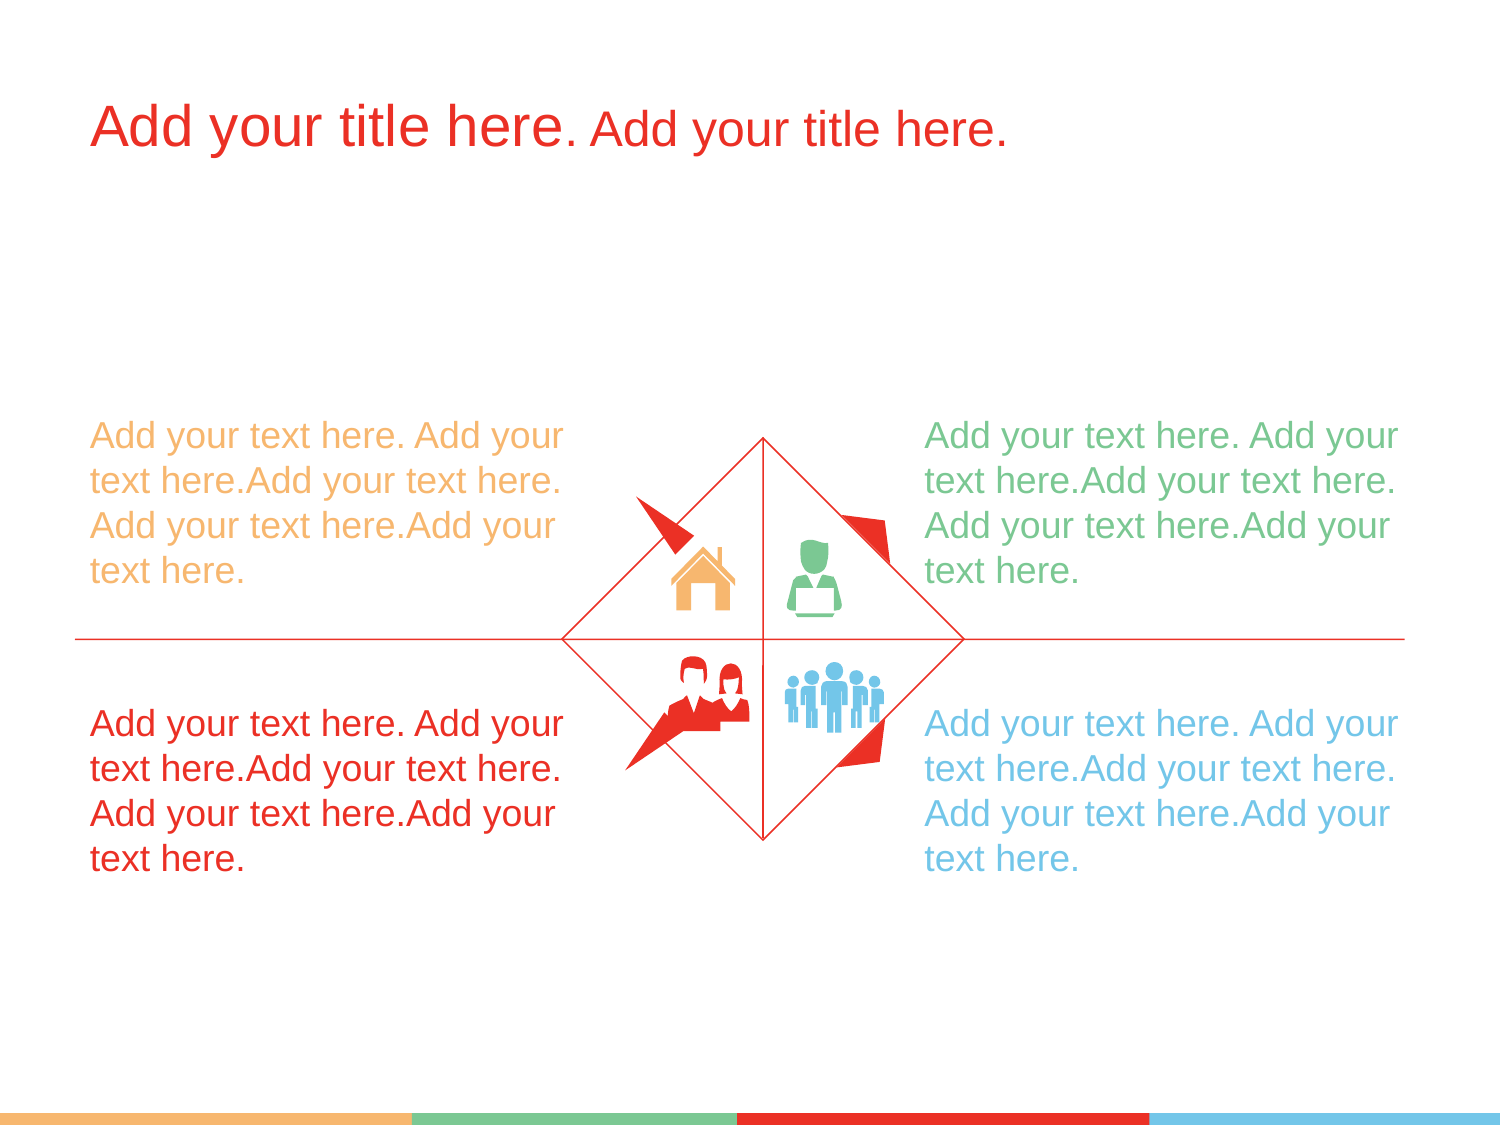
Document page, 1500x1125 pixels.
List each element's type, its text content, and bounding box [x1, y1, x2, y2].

text_box [868, 675, 884, 723]
text_box [816, 574, 842, 611]
text_box [849, 670, 868, 728]
text_box [841, 514, 891, 564]
text_box [784, 675, 799, 723]
text_box [671, 546, 736, 611]
text_box [718, 663, 743, 695]
text_box [637, 497, 695, 555]
text_box Add your text here. Add your text here.Add your text here. Add your text here.Add your text here. [75, 402, 637, 591]
text_box [764, 439, 964, 639]
title Add your title here. Add your title here. [75, 80, 1425, 166]
text_box [800, 670, 820, 728]
text_box [836, 718, 886, 768]
text_box [667, 695, 750, 732]
text_box [561, 438, 763, 639]
text_box [637, 712, 682, 763]
text_box [795, 613, 835, 618]
text_box Add your text here. Add your text here.Add your text here. Add your text here.Add your text here. [909, 690, 1472, 880]
text_box Add your text here. Add your text here.Add your text here. Add your text here.Add your text here. [909, 402, 1472, 591]
text_box [821, 662, 848, 733]
text_box [680, 656, 708, 684]
text_box [562, 640, 963, 841]
text_box [786, 574, 814, 611]
text_box [800, 539, 829, 574]
text_box Add your text here. Add your text here.Add your text here. Add your text here.Add your text here. [75, 690, 637, 880]
